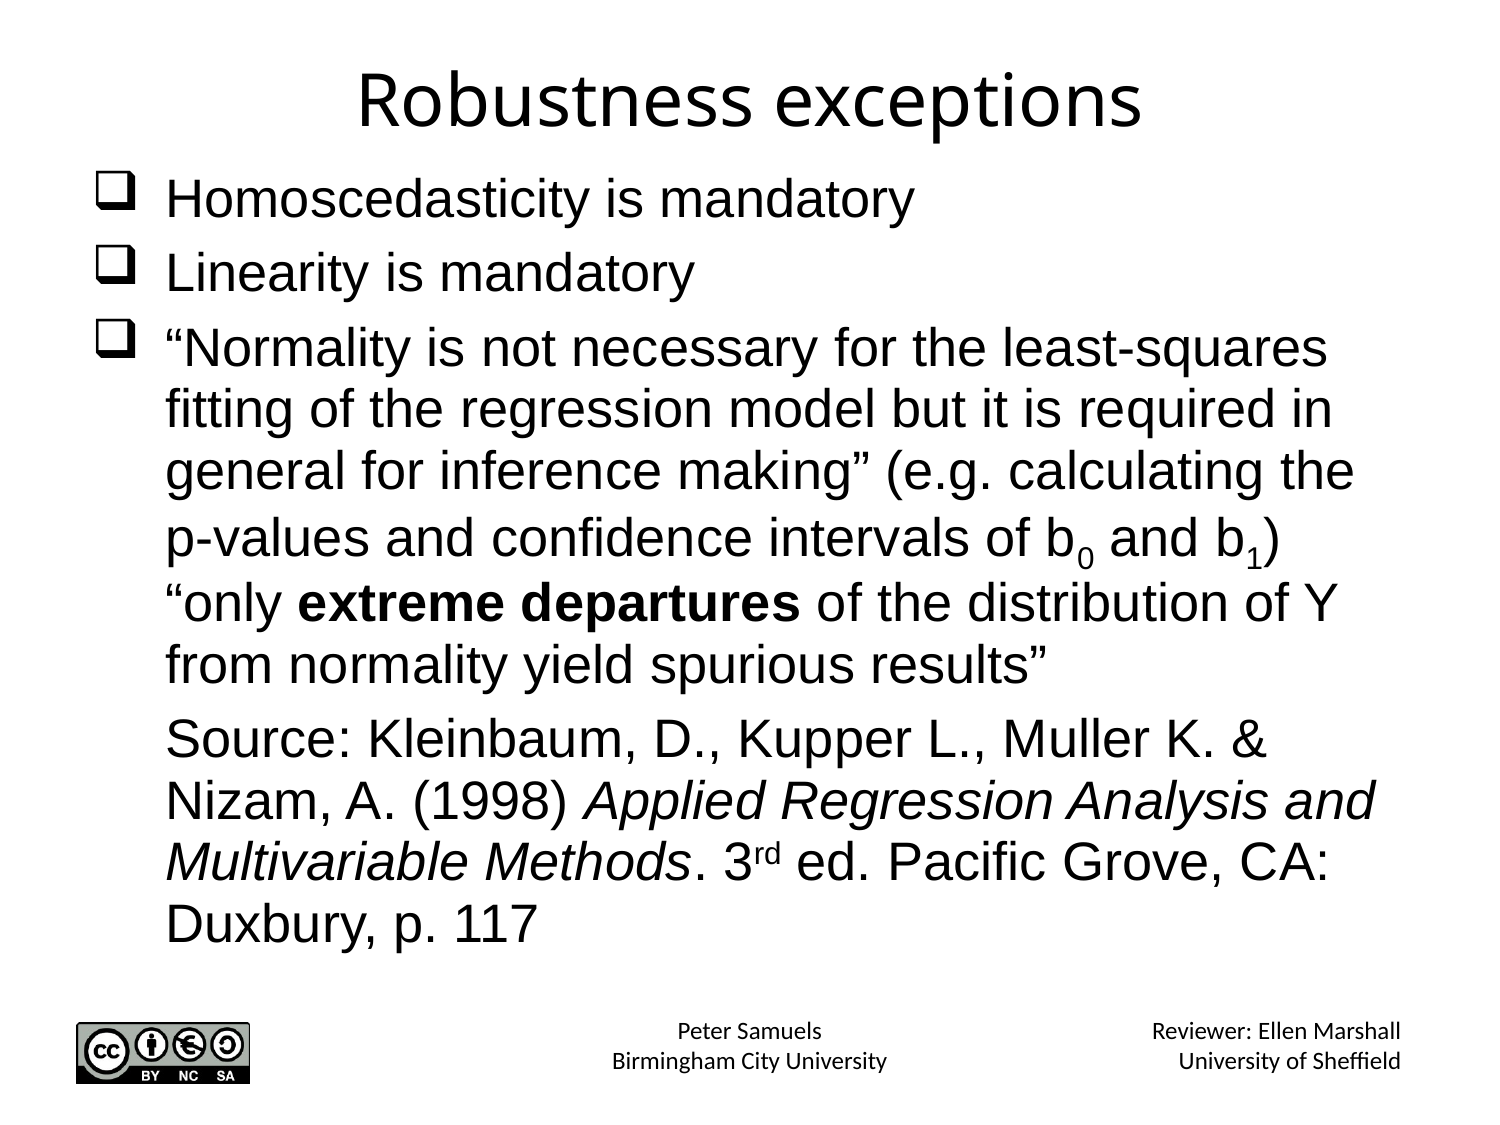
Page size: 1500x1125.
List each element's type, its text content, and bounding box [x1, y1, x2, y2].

list Homoscedasticity is mandatory Linearity is mandatory “Normality is not necessary for the least-squares fitting of the regression model but it is required in general for inference making” (e.g. calculating the p-values and confidence intervals of b0 and b1) “only extreme departures of the distribution of Y from normality yield spurious results” Source: Kleinbaum, D., Kupper L., Muller K. & Nizam, A. (1998) Applied Regression Analysis and Multivariable Methods. 3rd ed. Pacific Grove, CA: Duxbury, p. 117 [76, 160, 1427, 965]
text_box Peter Samuels Birmingham City University [549, 1007, 951, 1083]
title Robustness exceptions [75, 45, 1425, 149]
text_box Reviewer: Ellen Marshall University of Sheffield [1038, 1007, 1417, 1083]
picture [76, 1022, 251, 1084]
